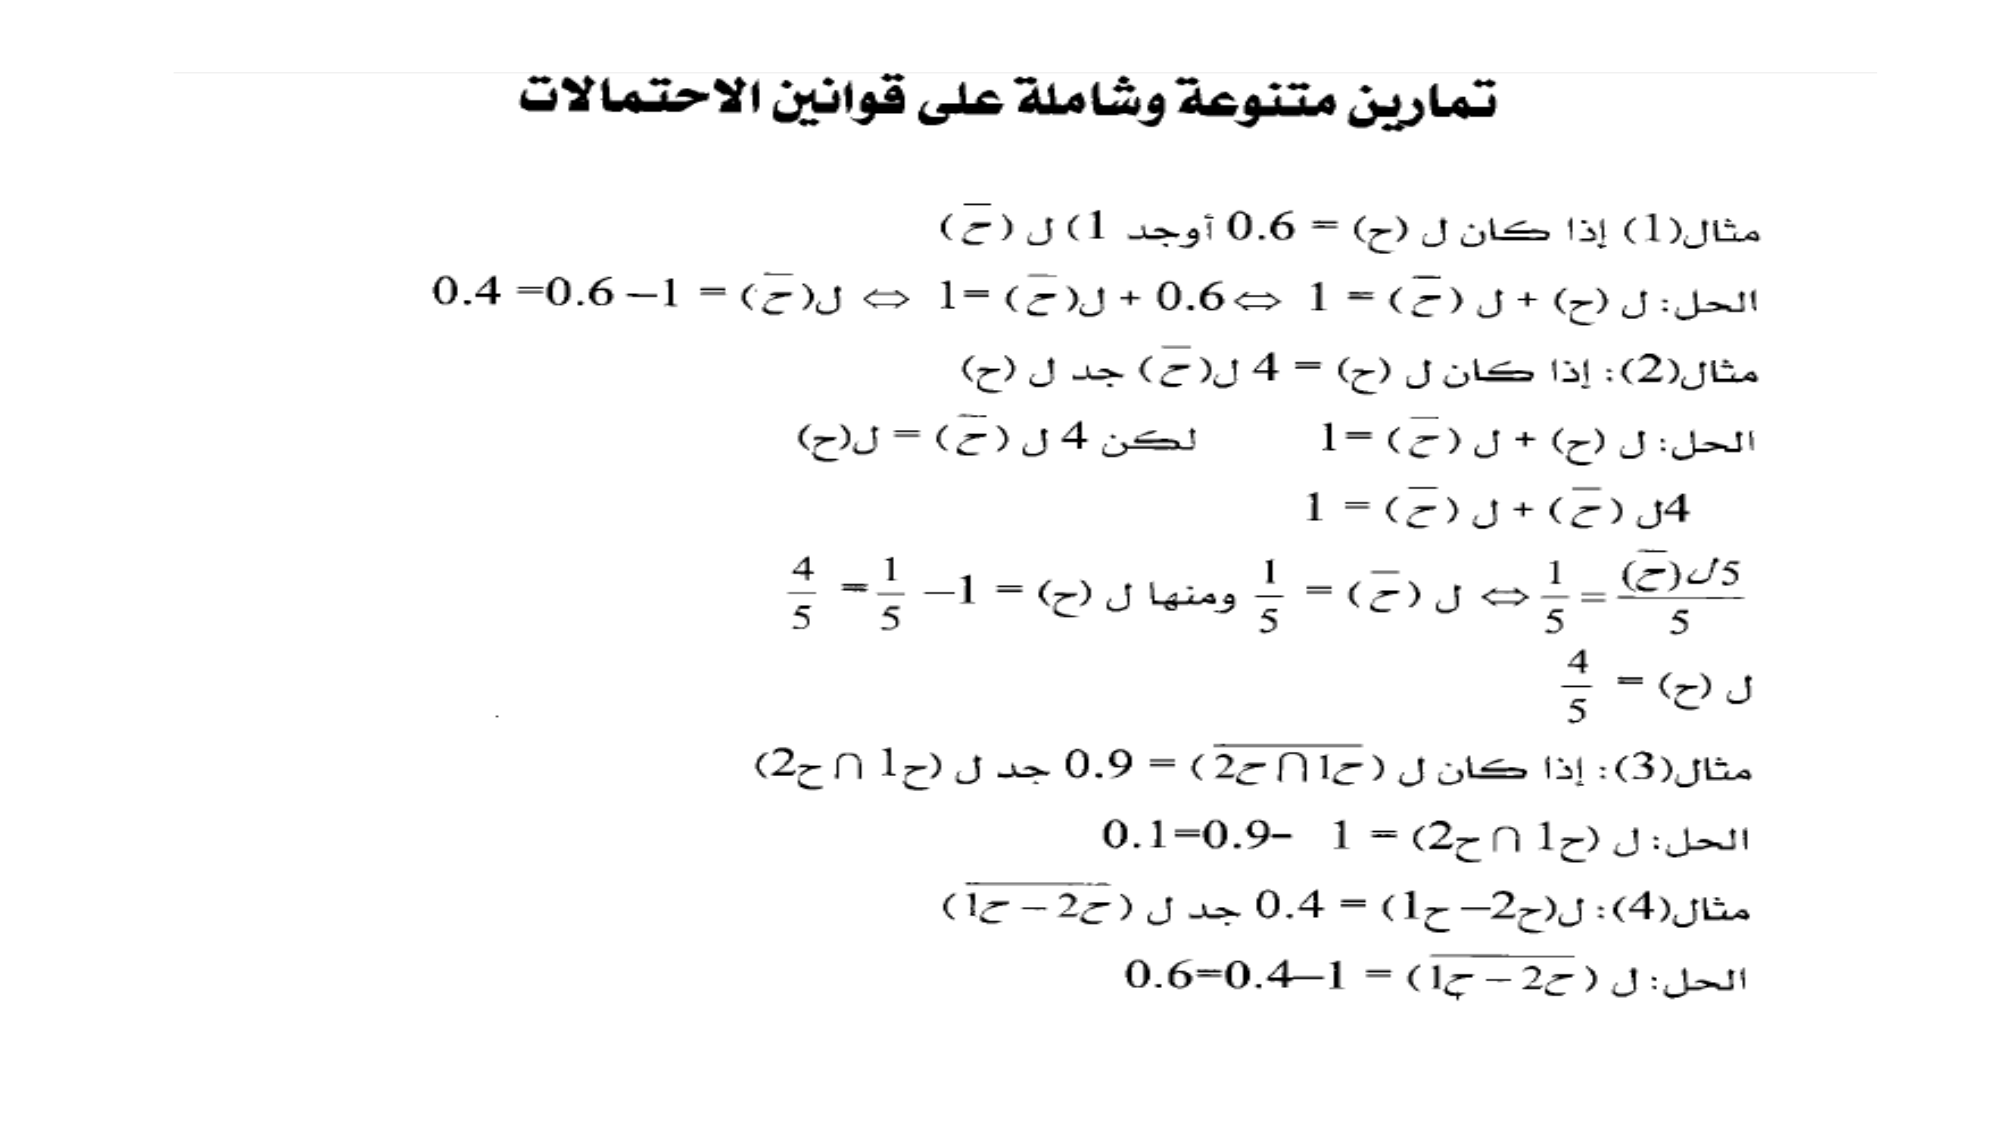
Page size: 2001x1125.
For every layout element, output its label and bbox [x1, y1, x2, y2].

picture [173, 72, 1878, 1035]
